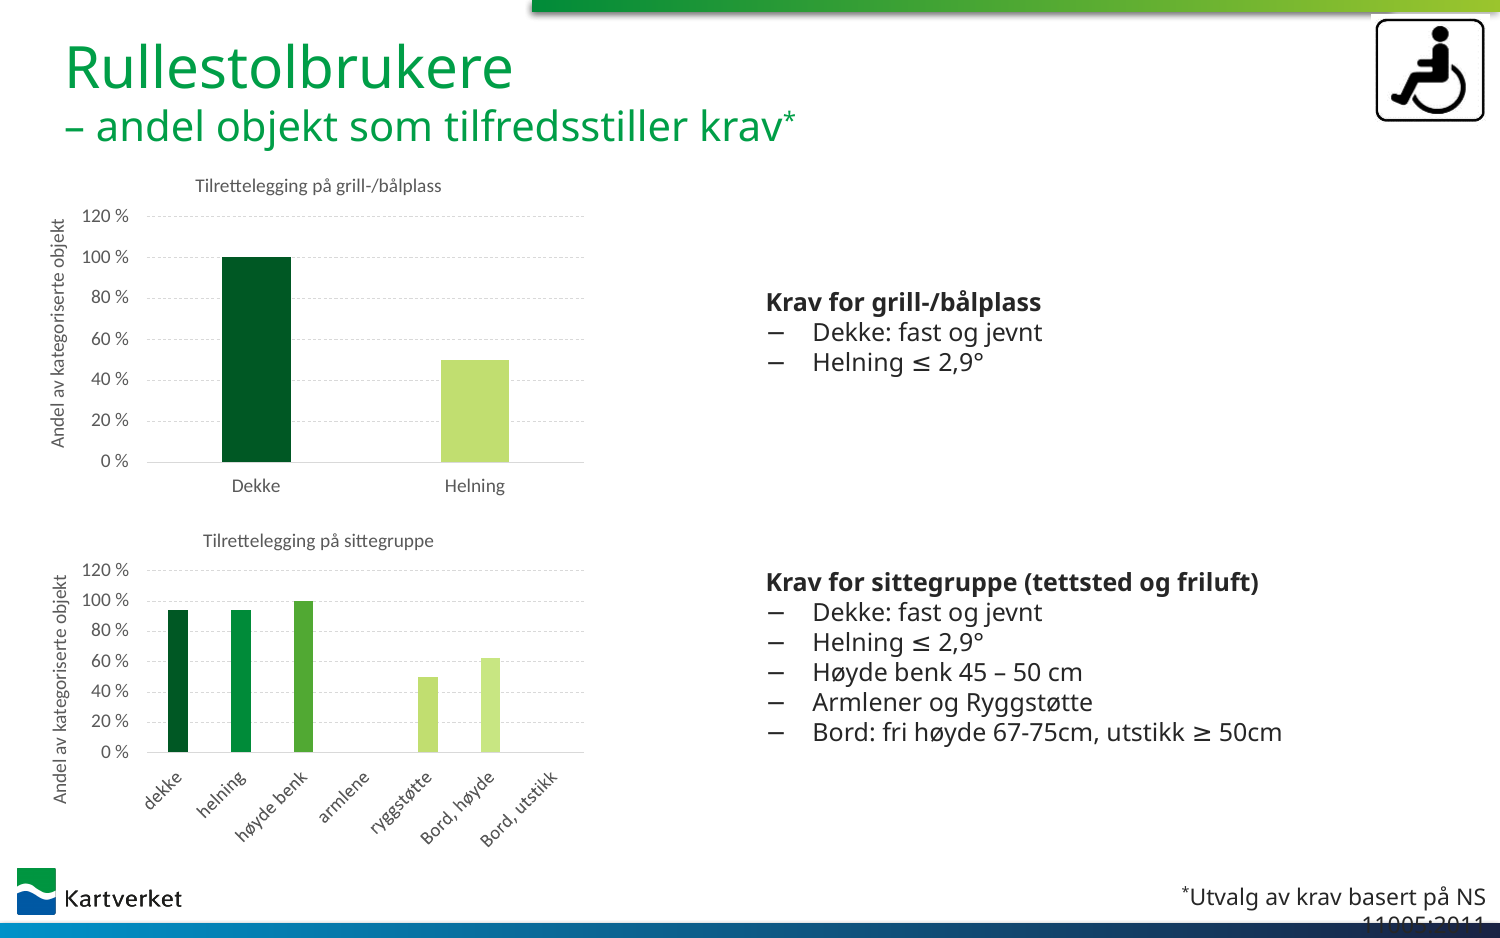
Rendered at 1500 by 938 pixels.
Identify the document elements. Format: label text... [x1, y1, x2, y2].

picture [1371, 13, 1491, 127]
text_box Krav for sittegruppe (tettsted og friluft) Dekke: fast og jevnt Helning ≤ 2,9° Høyde benk 45 – 50 cm Armlener og Ryggstøtte Bord: fri høyde 67-75cm, utstikk ≥ 50cm [750, 559, 1500, 754]
text_box Rullestolbrukere – andel objekt som tilfredsstiller krav* [49, 14, 1431, 158]
text_box *Utvalg av krav basert på NS 11005:2011 [1068, 873, 1500, 938]
text_box Krav for grill-/bålplass Dekke: fast og jevnt Helning ≤ 2,9° [750, 279, 1452, 384]
picture [41, 520, 596, 859]
picture [41, 166, 596, 505]
